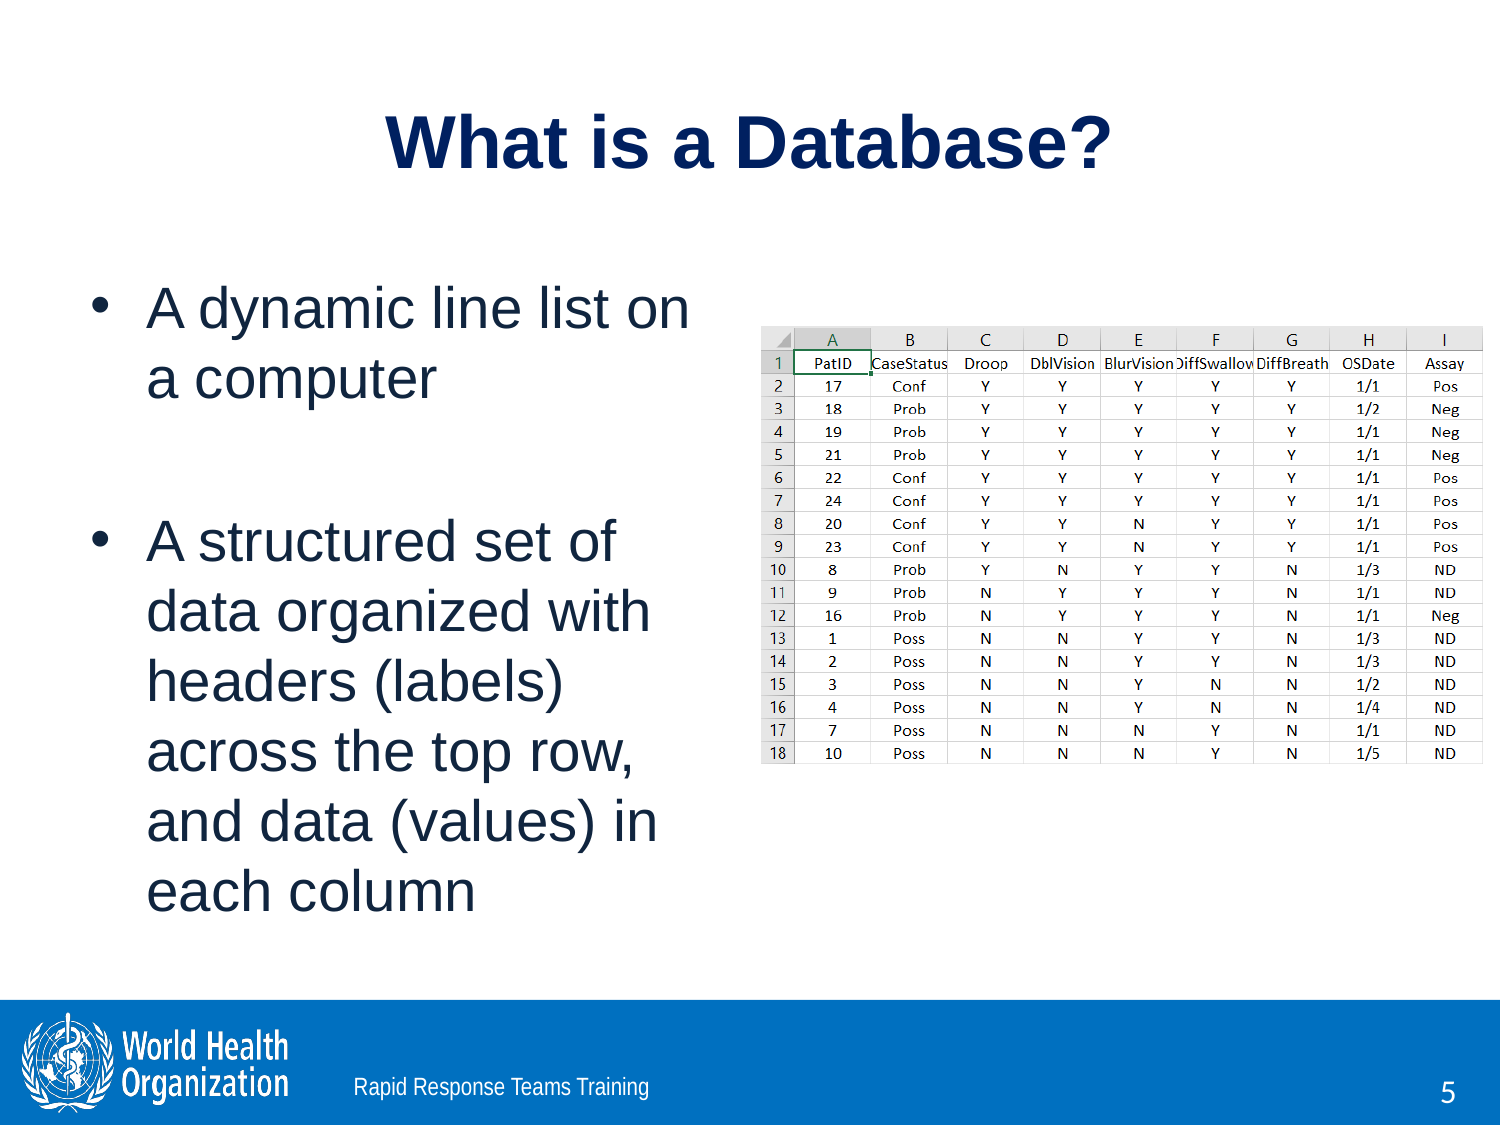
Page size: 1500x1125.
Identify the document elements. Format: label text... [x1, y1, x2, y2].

picture [761, 325, 1483, 764]
list A dynamic line list on a computer A structured set of data organized with headers (labels) across the top row, and data (values) in each column [75, 262, 750, 1005]
title What is a Database? [75, 45, 1425, 233]
picture [21, 1012, 288, 1113]
